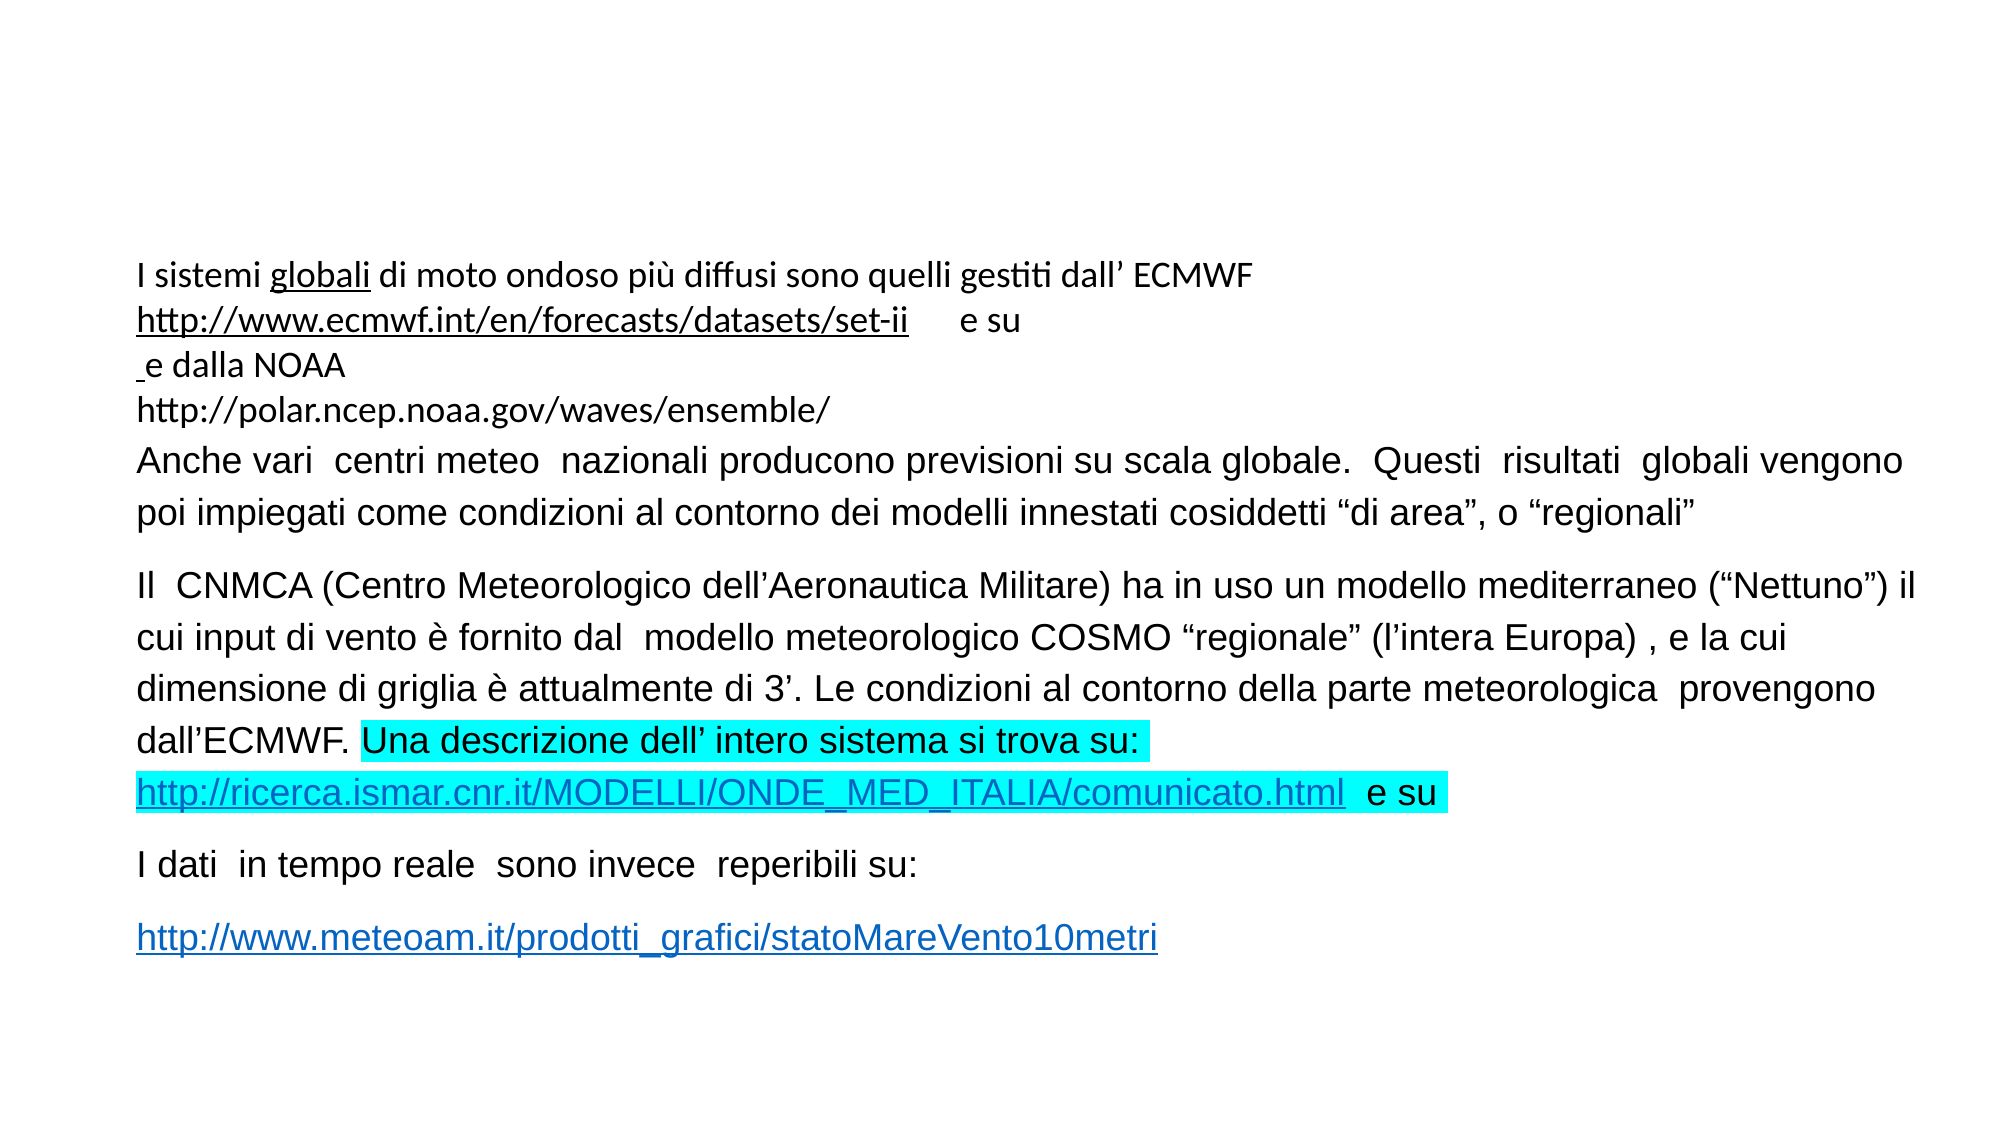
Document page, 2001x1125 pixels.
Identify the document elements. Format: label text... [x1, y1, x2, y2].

text_box I sistemi globali di moto ondoso più diffusi sono quelli gestiti dall’ ECMWF http://www.ecmwf.int/en/forecasts/datasets/set-ii e su e dalla NOAA http://polar.ncep.noaa.gov/waves/ensemble/ Anche vari centri meteo nazionali producono previsioni su scala globale. Questi risultati globali vengono poi impiegati come condizioni al contorno dei modelli innestati cosiddetti “di area”, o “regionali” Il CNMCA (Centro Meteorologico dell’Aeronautica Militare) ha in uso un modello mediterraneo (“Nettuno”) il cui input di vento è fornito dal modello meteorologico COSMO “regionale” (l’intera Europa) , e la cui dimensione di griglia è attualmente di 3’. Le condizioni al contorno della parte meteorologica provengono dall’ECMWF. Una descrizione dell’ intero sistema si trova su: http://ricerca.ismar.cnr.it/MODELLI/ONDE_MED_ITALIA/comunicato.html e su I dati in tempo reale sono invece reperibili su: http://www.meteoam.it/prodotti_grafici/statoMareVento10metri [121, 176, 1932, 966]
